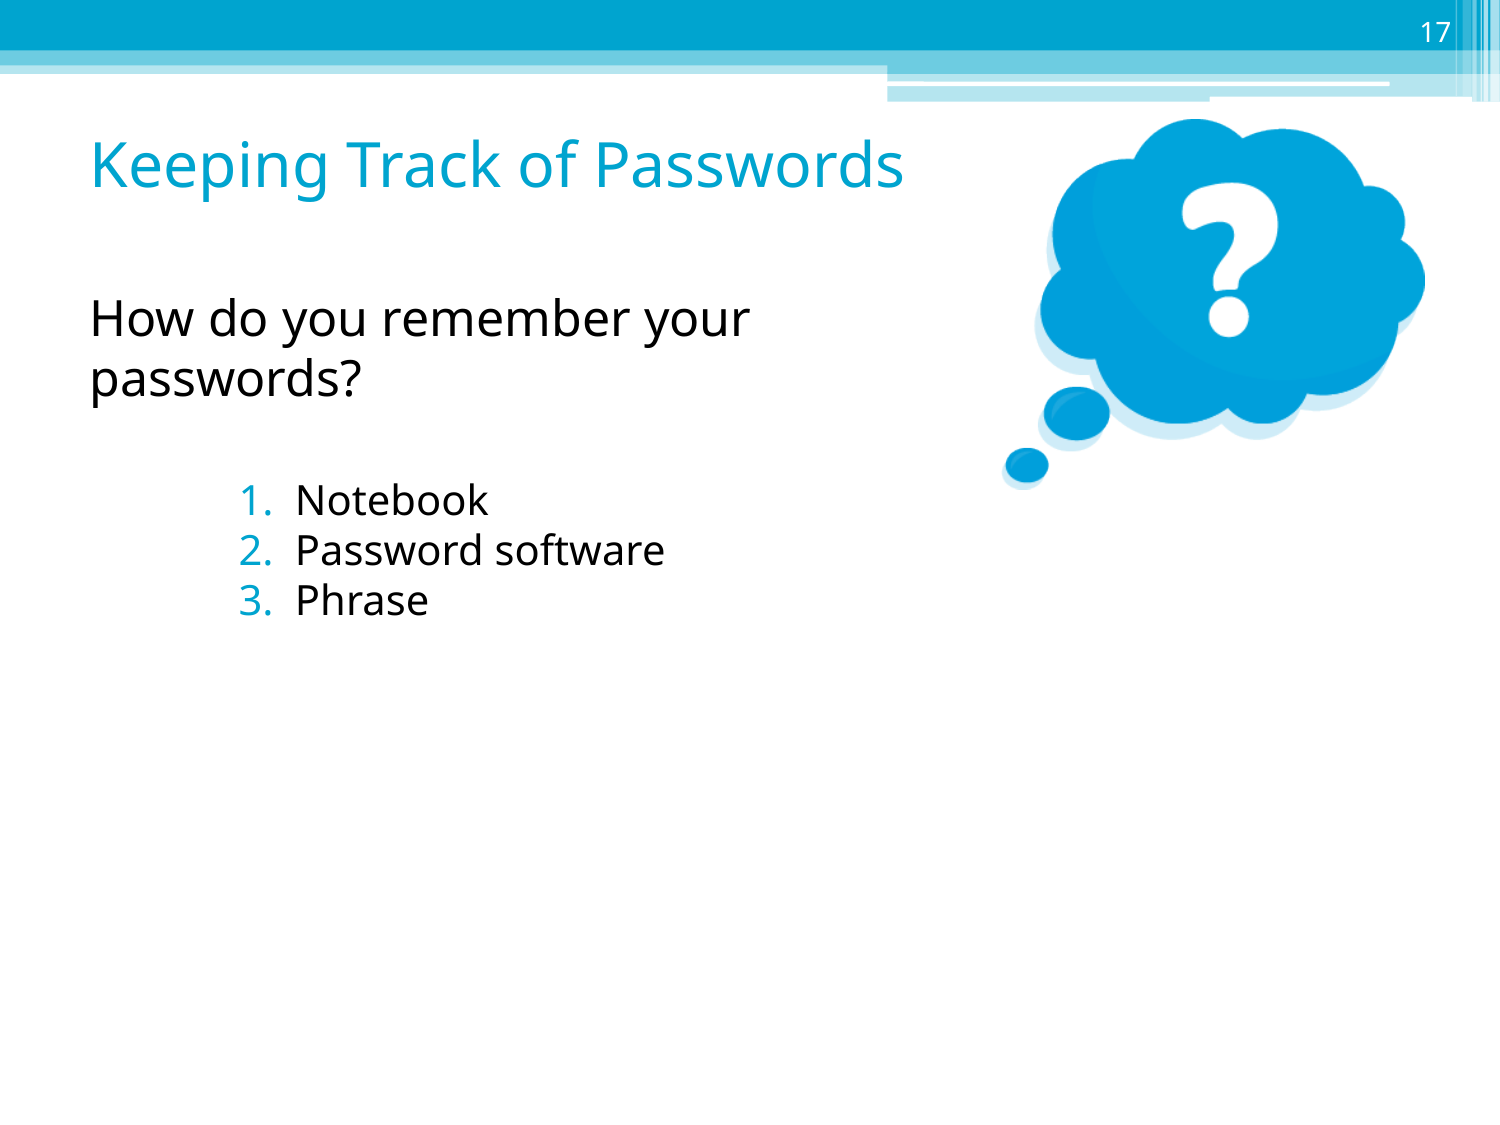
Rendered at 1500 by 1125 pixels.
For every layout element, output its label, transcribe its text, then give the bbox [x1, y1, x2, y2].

picture [1001, 119, 1425, 490]
picture [1182, 183, 1278, 291]
picture [1209, 297, 1249, 337]
text_box Notebook Password software Phrase [223, 466, 1276, 632]
title Keeping Track of Passwords [75, 74, 1425, 250]
slide_number 17 [1341, 0, 1466, 61]
picture [1204, 119, 1425, 274]
text_box How do you remember your passwords? [75, 279, 946, 415]
